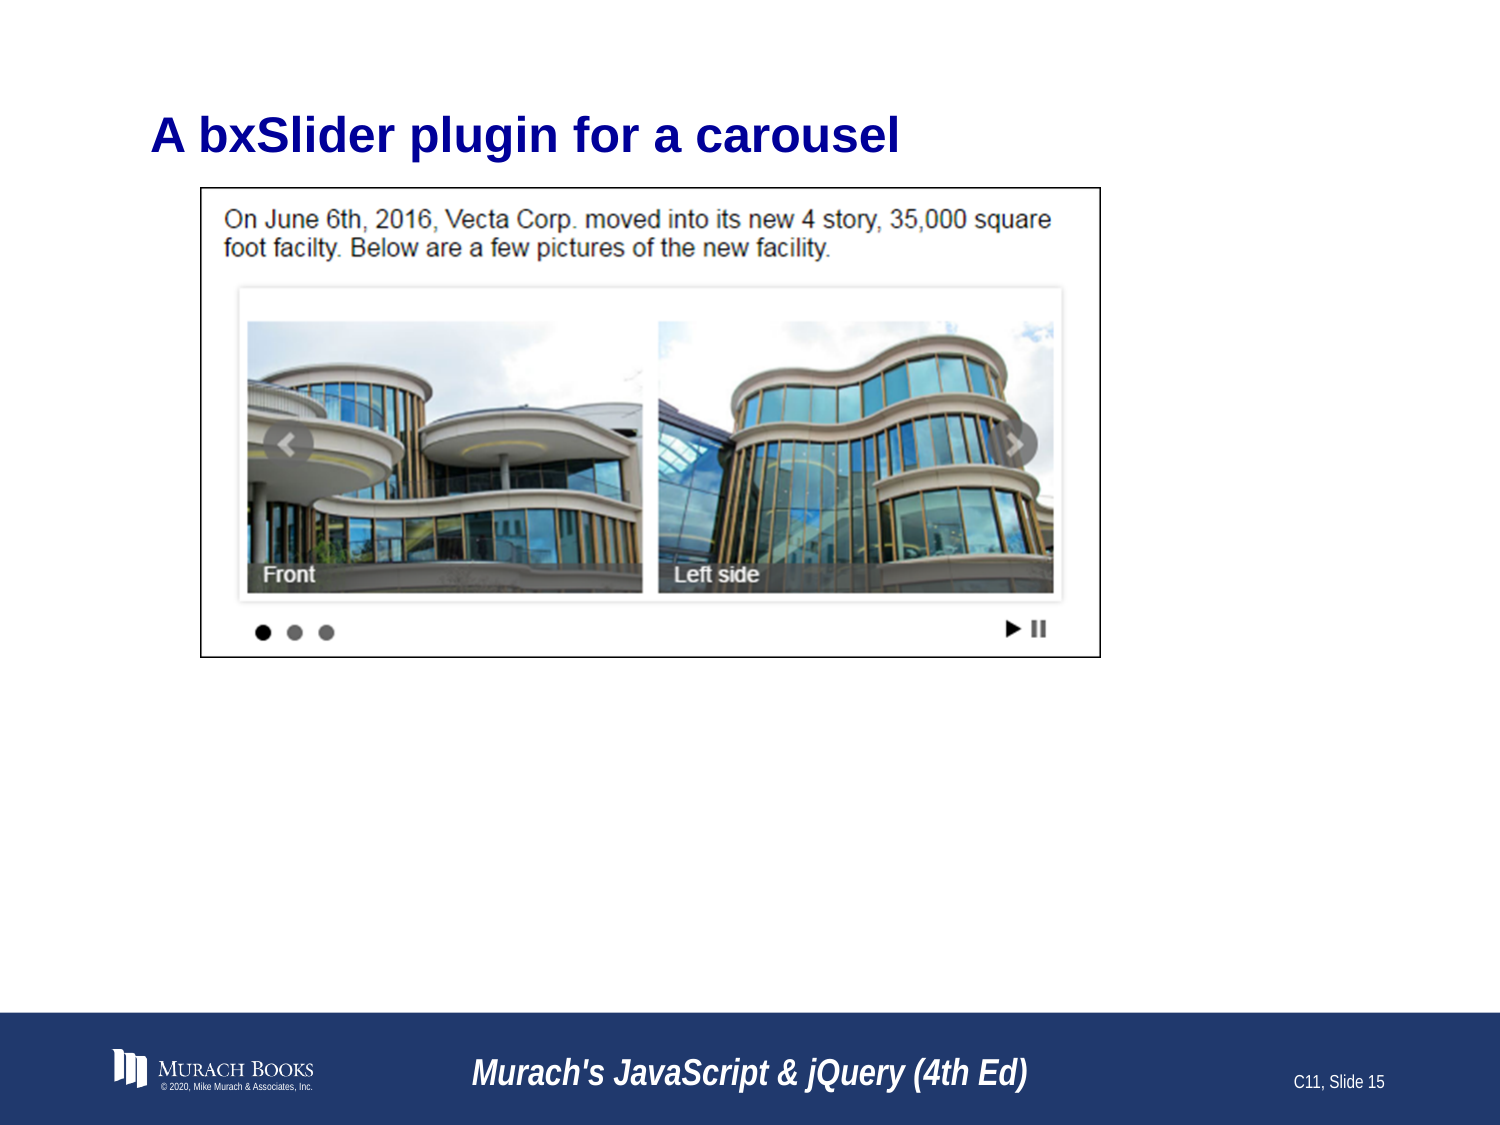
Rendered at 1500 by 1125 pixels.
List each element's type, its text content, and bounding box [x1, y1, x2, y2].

slide_number Murach's JavaScript & jQuery (4th Ed) [463, 1025, 1050, 1100]
title A bxSlider plugin for a carousel [150, 102, 1350, 164]
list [199, 187, 1101, 658]
slide_number C11, Slide 15 [1087, 1025, 1400, 1100]
footer © 2020, Mike Murach & Associates, Inc. [12, 1025, 463, 1100]
